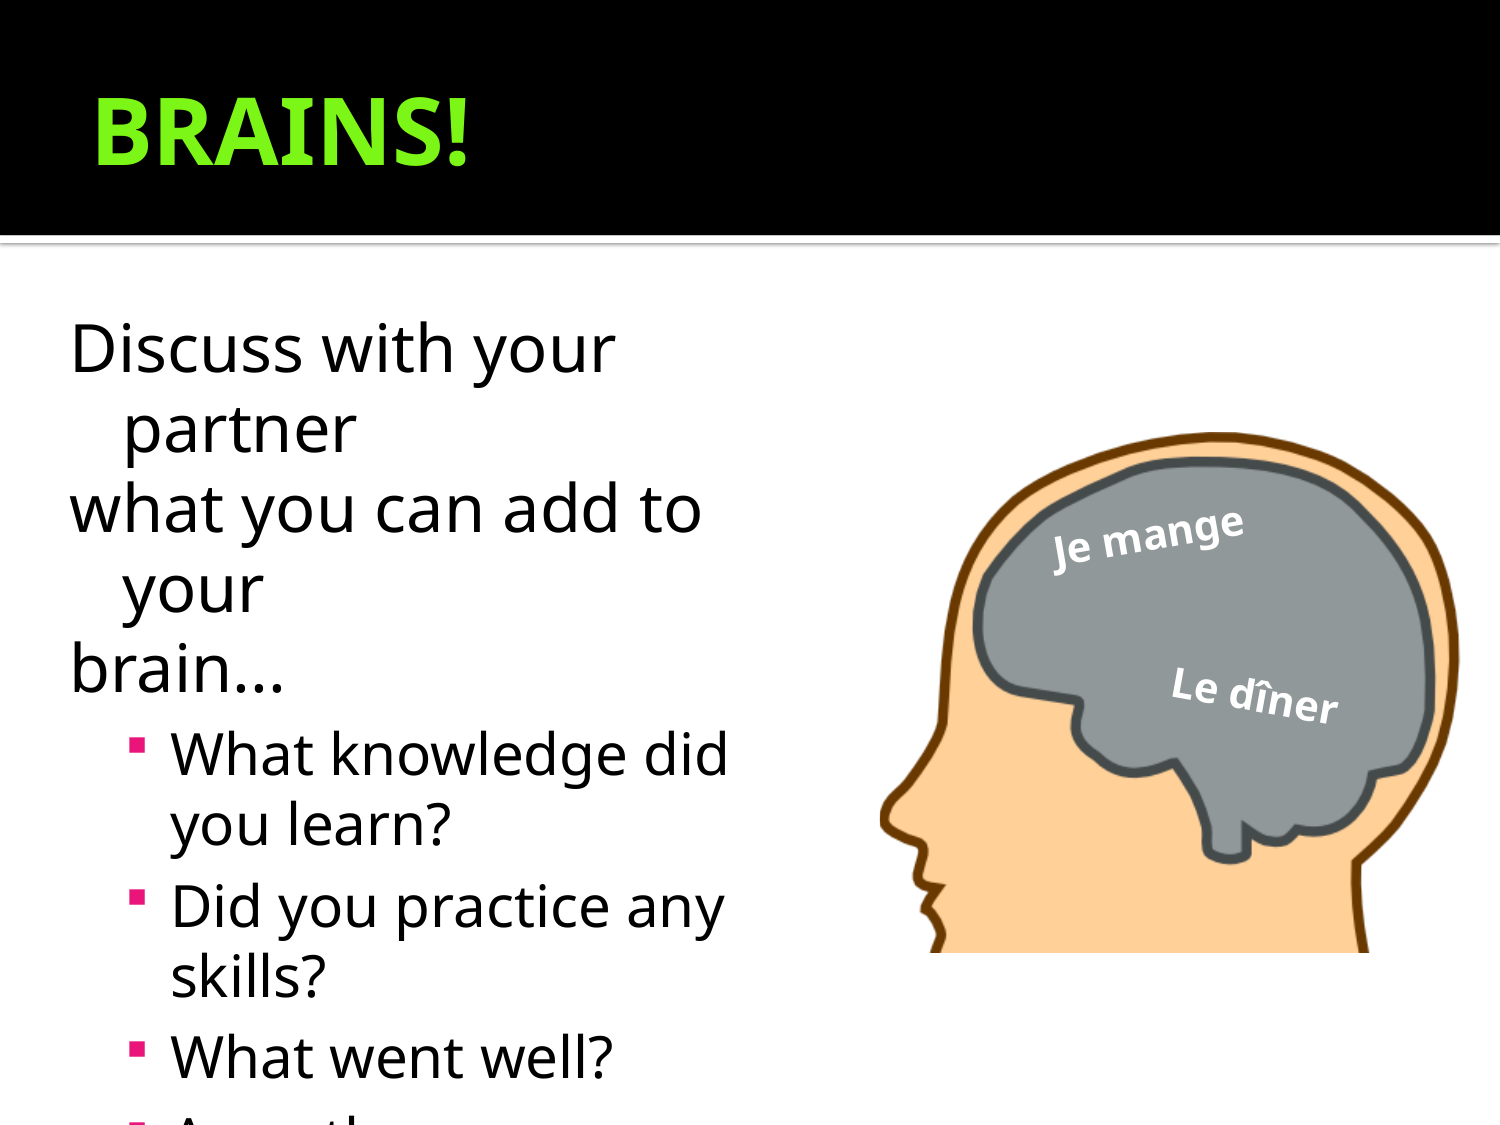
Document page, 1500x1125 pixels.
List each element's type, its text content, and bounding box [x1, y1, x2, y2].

title BRAINS! [75, 25, 1425, 231]
picture [879, 432, 1500, 953]
list Discuss with your partner what you can add to your brain... What knowledge did you learn? Did you practice any skills? What went well? Any other ideas/thoughts about today’s lesson [40, 290, 847, 1050]
